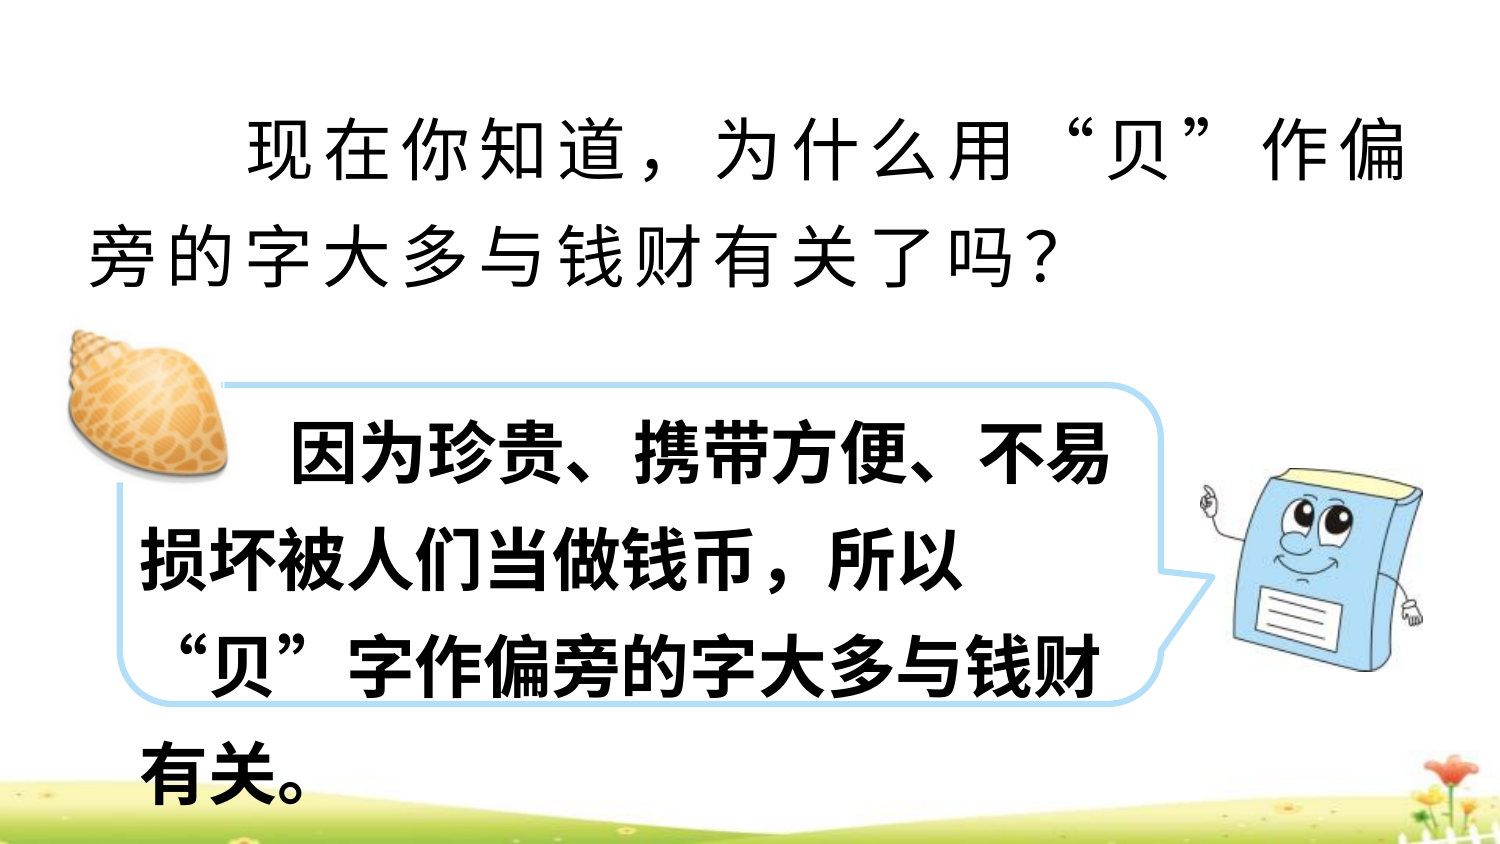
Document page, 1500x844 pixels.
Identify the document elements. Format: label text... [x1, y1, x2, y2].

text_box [53, 311, 1423, 718]
picture [0, 0, 1500, 844]
text_box 现在你知道，为什么用“贝”作偏旁的字大多与钱财有关了吗？ [77, 76, 1470, 302]
